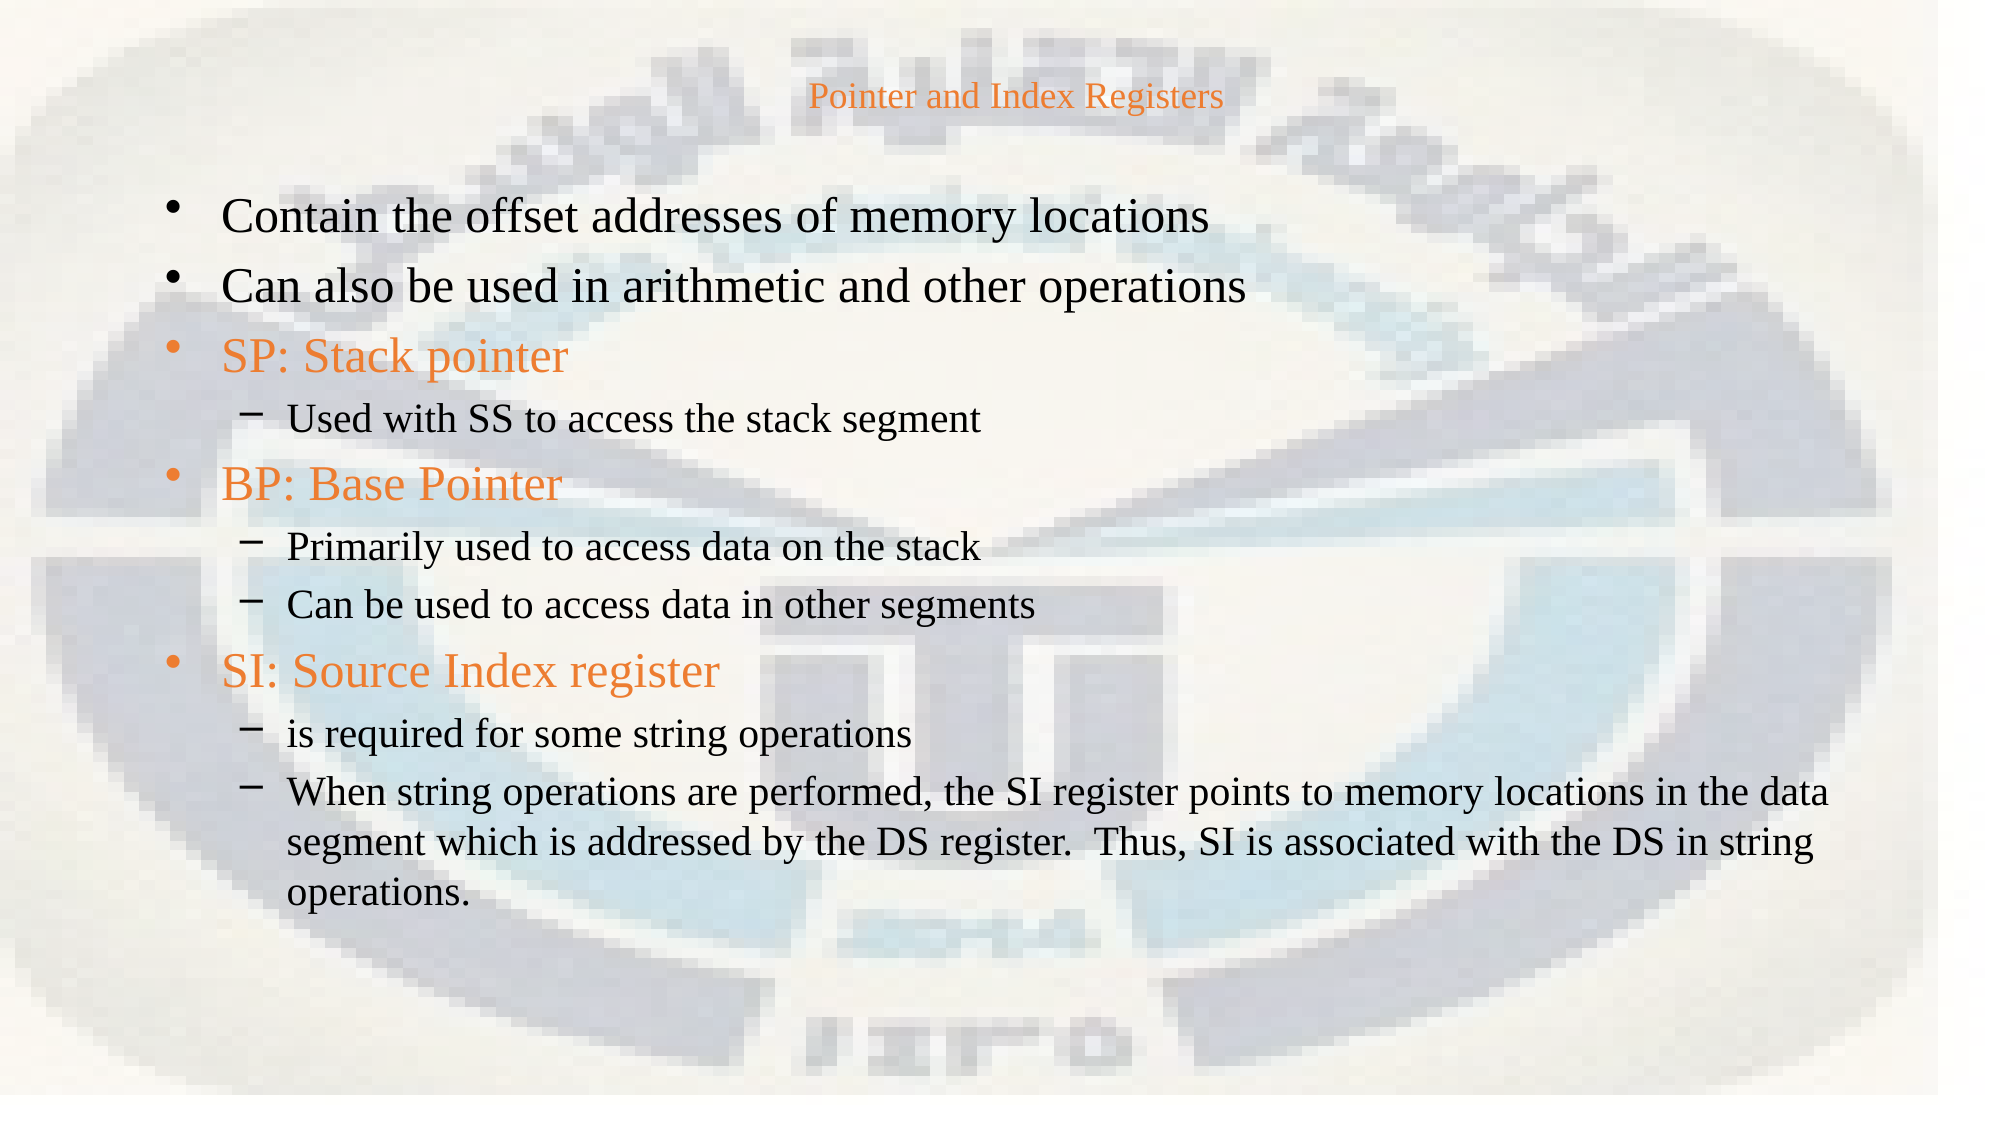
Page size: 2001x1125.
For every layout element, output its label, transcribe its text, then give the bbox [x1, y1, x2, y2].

text_box Pointer and Index Registers [166, 0, 1867, 188]
text_box Contain the offset addresses of memory locations Can also be used in arithmetic and other operations SP: Stack pointer Used with SS to access the stack segment BP: Base Pointer Primarily used to access data on the stack Can be used to access data in other segments SI: Source Index register is required for some string operations When string operations are performed, the SI register points to memory locations in the data segment which is addressed by the DS register. Thus, SI is associated with the DS in string operations. [150, 174, 1850, 1013]
text_box Label Operator Operand[s] ;Comment INIT: mov ax, bx ; Copy contents of bx into ax Label - INIT: Operator - mov Operands - ax and bx Comment - alphanumeric string between ; and \n Not case sensitive Unlike other assemblers, destination operand is first mov is the mnemonic that the assembler translates into an opcode [0, 0, 2000, 1125]
